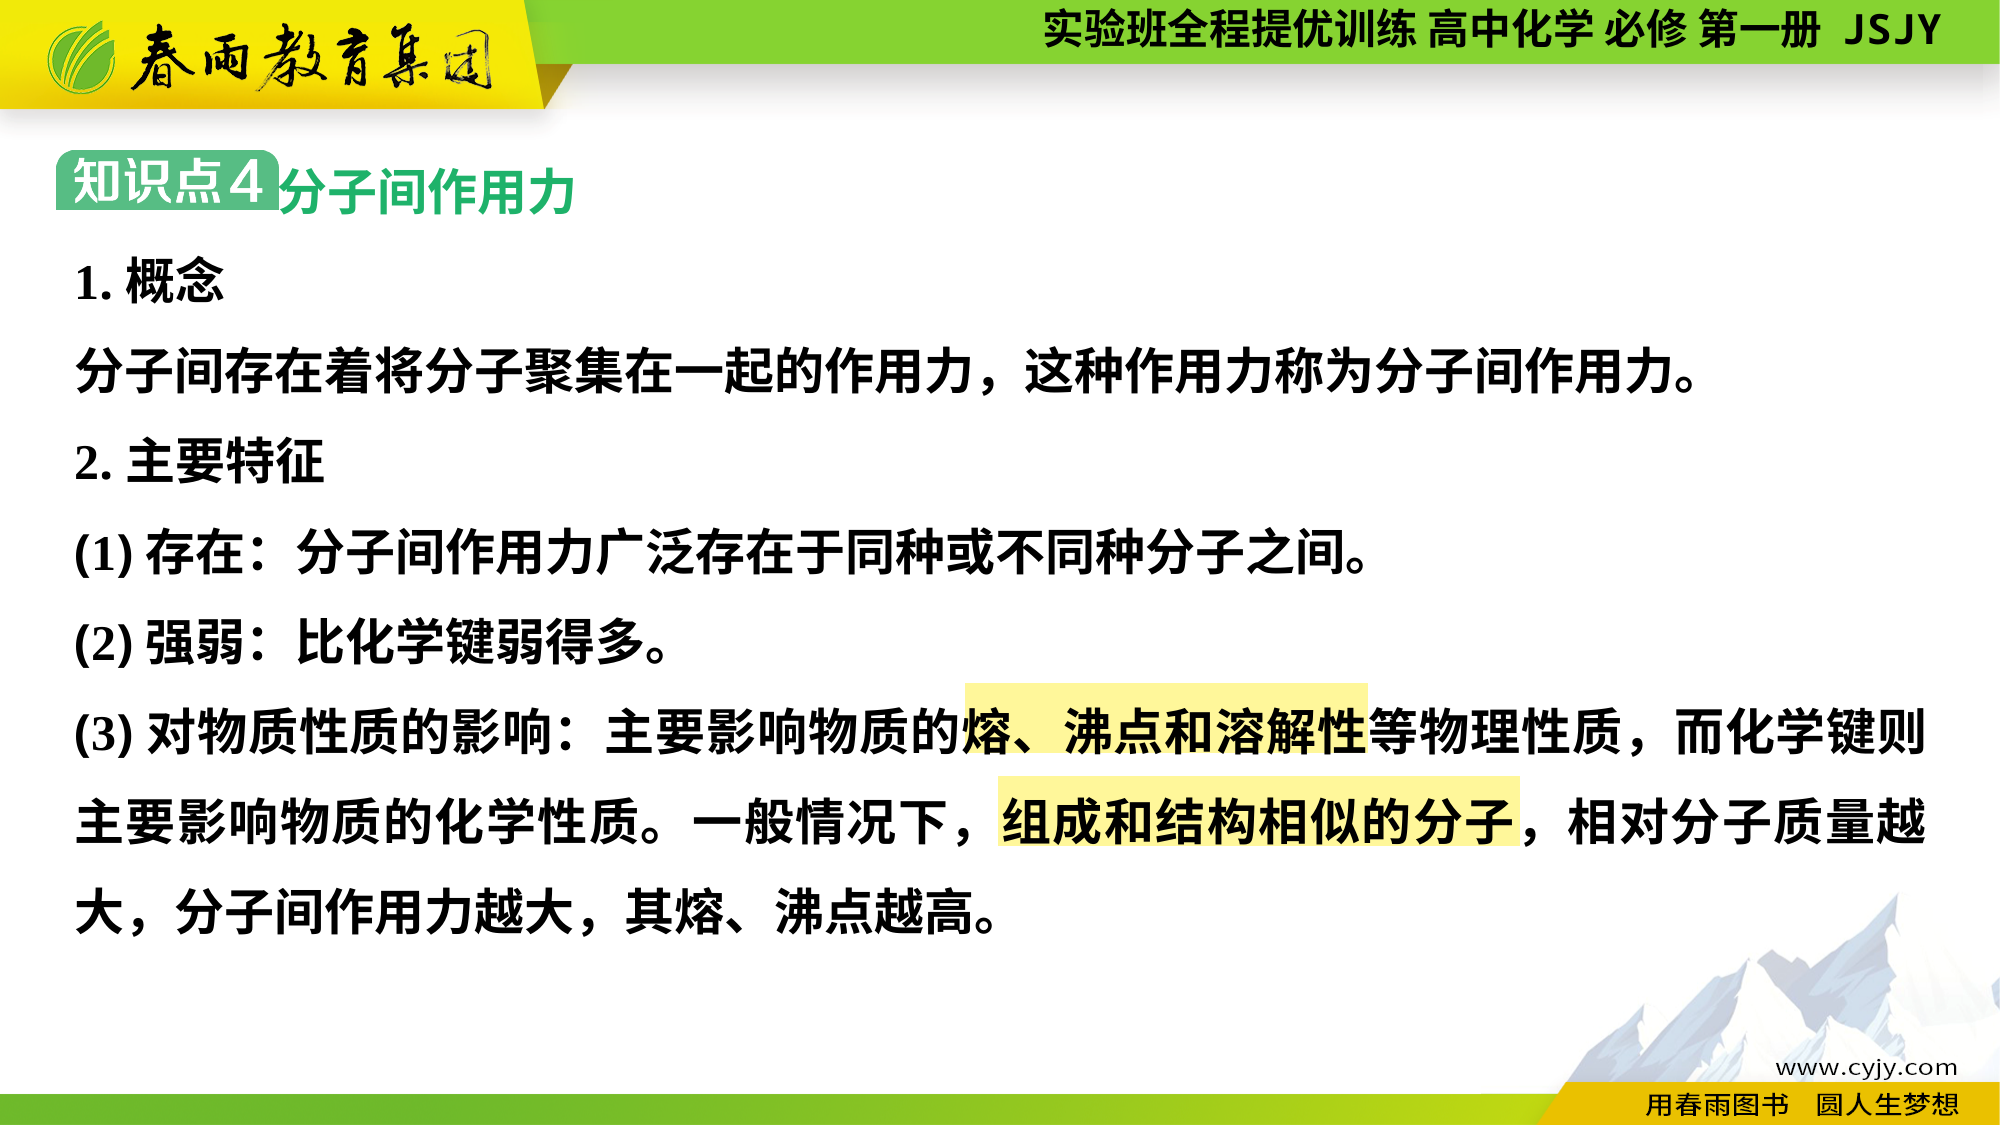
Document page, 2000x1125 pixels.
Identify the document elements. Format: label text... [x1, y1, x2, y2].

picture [0, 0, 2000, 1125]
list 分子间作用力 1.概念 分子间存在着将分子聚集在一起的作用力，这种作用力称为分子间作用力。 2.主要特征 (1)存在：分子间作用力广泛存在于同种或不同种分子之间。 (2)强弱：比化学键弱得多。 (3)对物质性质的影响：主要影响物质的熔、沸点和溶解性等物理性质，而化学键则主要影响物质的化学性质。一般情况下，组成和结构相似的分子，相对分子质量越大，分子间作用力越大，其熔、沸点越高。 [59, 122, 1944, 956]
